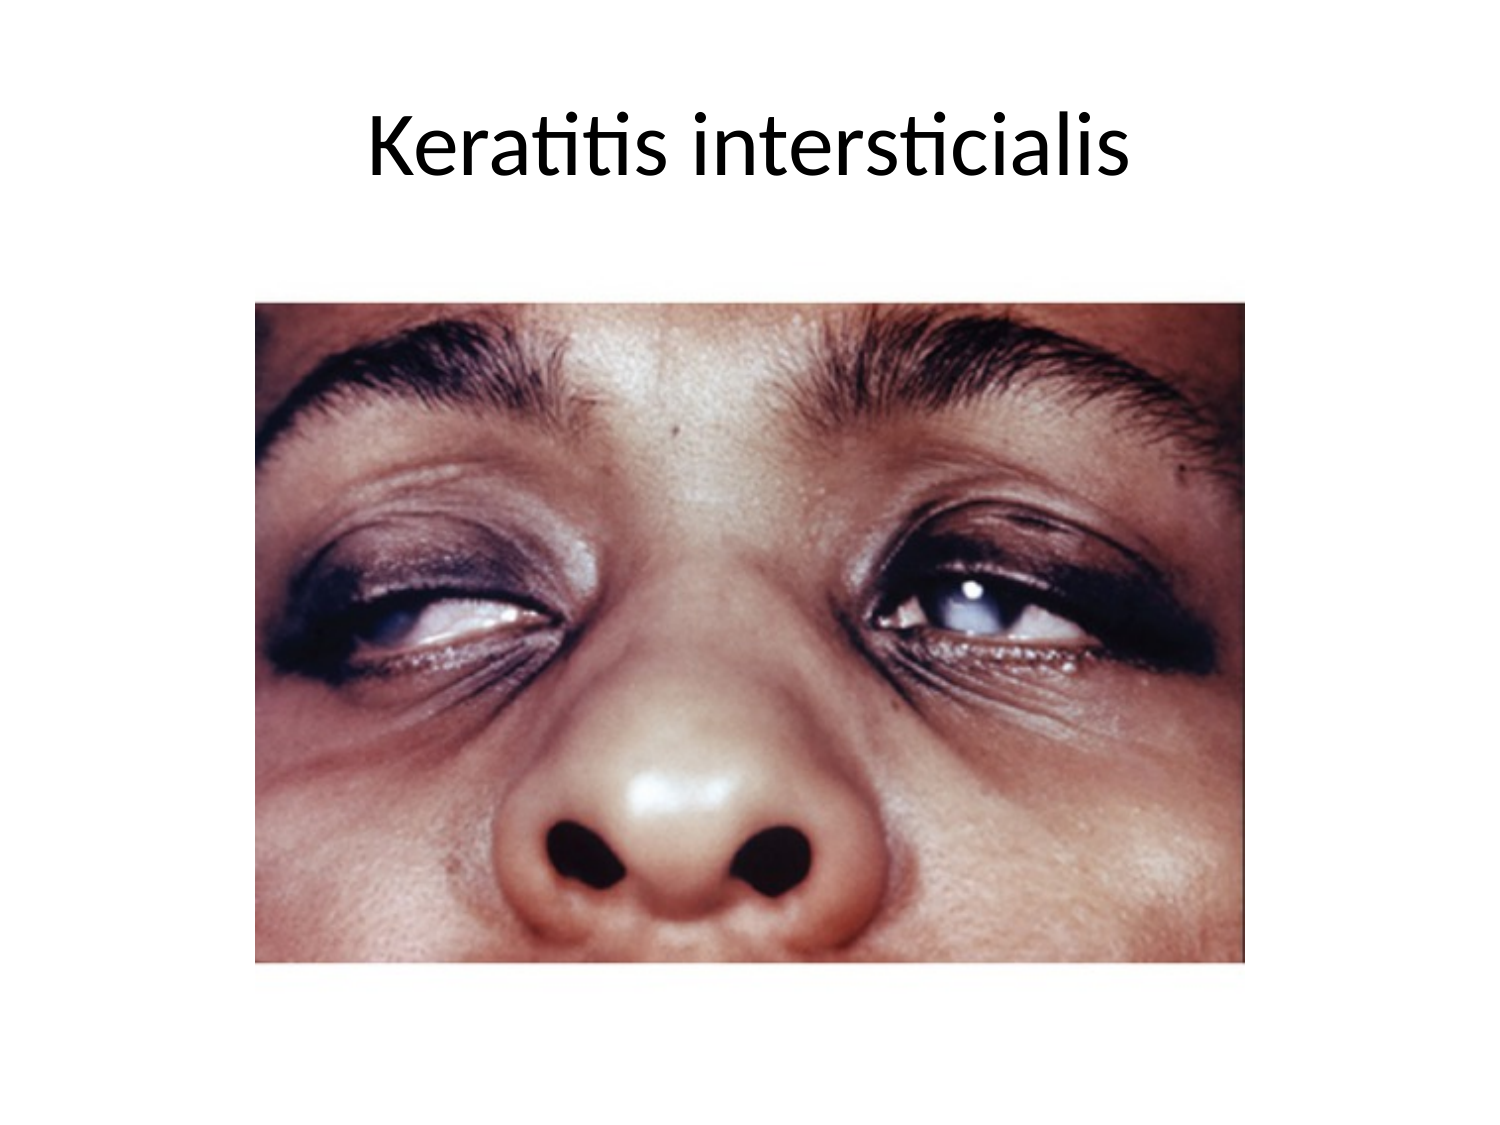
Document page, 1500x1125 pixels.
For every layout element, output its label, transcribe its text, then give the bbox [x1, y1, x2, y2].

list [254, 262, 1246, 1006]
title Keratitis intersticialis [75, 45, 1425, 233]
